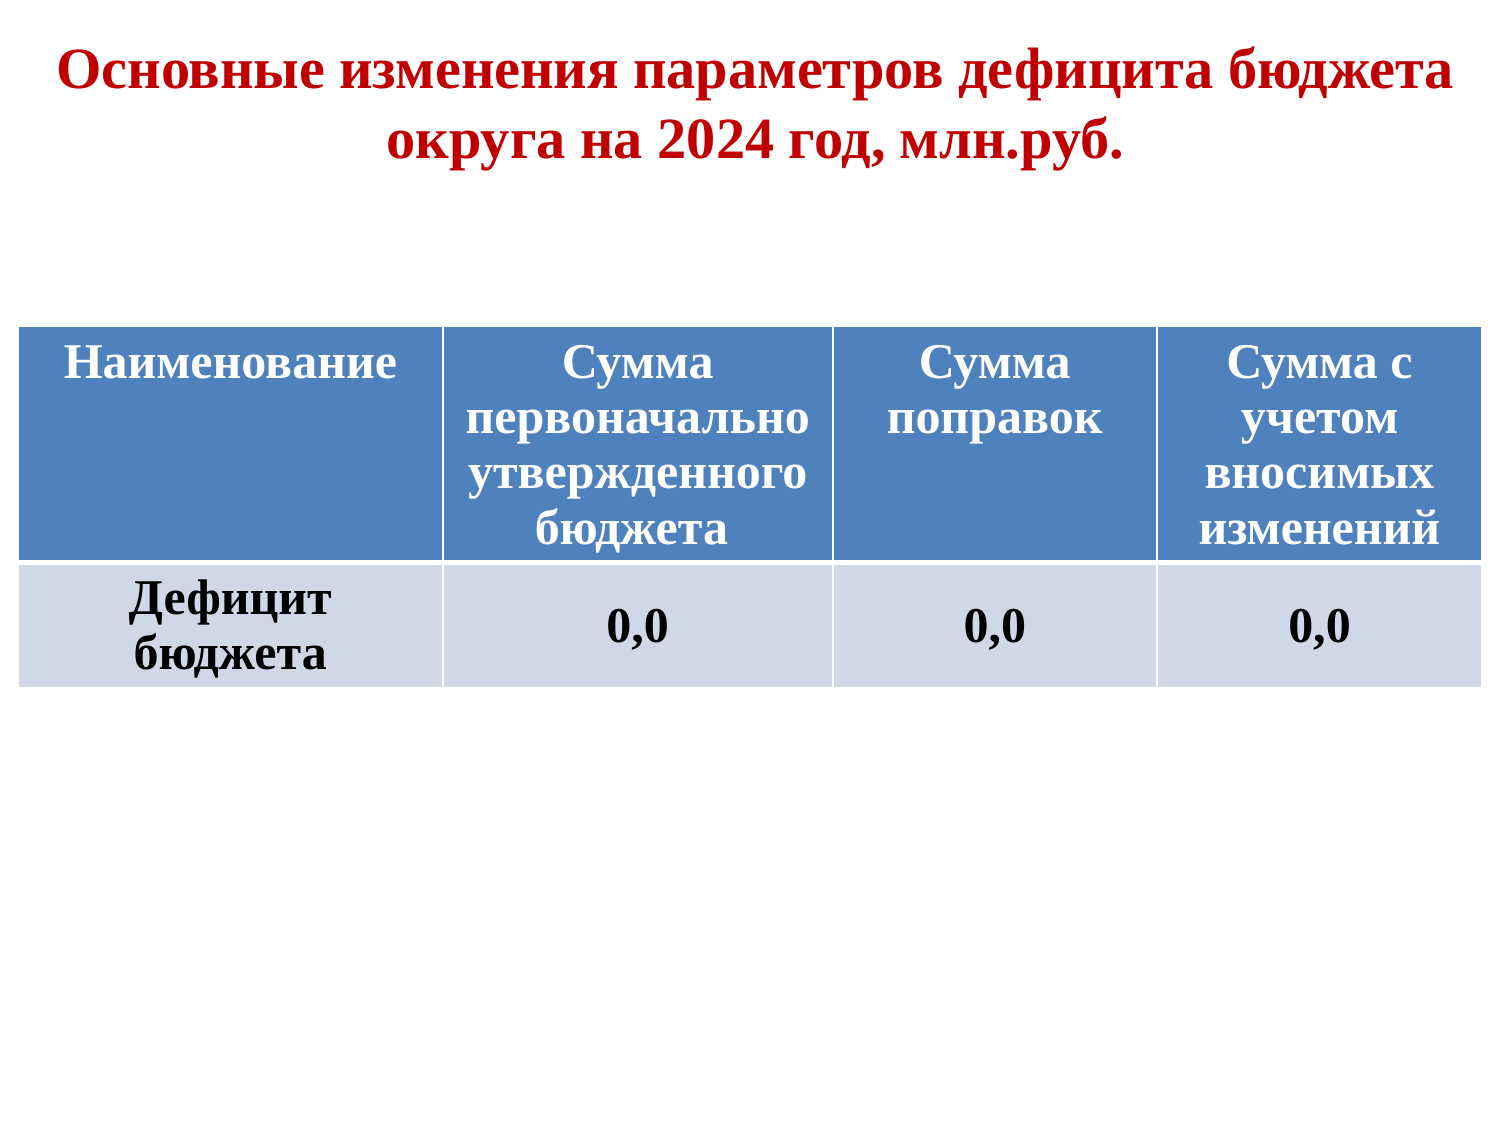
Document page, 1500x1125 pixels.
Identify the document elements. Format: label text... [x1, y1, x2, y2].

table_header Сумма первоначально утвержденного бюджета [444, 327, 832, 560]
table_cell Дефицит бюджета [19, 565, 442, 687]
table_cell 0,0 [444, 565, 832, 687]
table_header Наименование [19, 327, 442, 560]
table_header Сумма поправок [834, 327, 1156, 560]
table_header Сумма с учетом вносимых изменений [1158, 327, 1481, 560]
title Основные изменения параметров дефицита бюджета округа на 2024 год, млн.руб. [41, 3, 1470, 197]
table_cell 0,0 [834, 565, 1156, 687]
table_cell 0,0 [1158, 565, 1481, 687]
